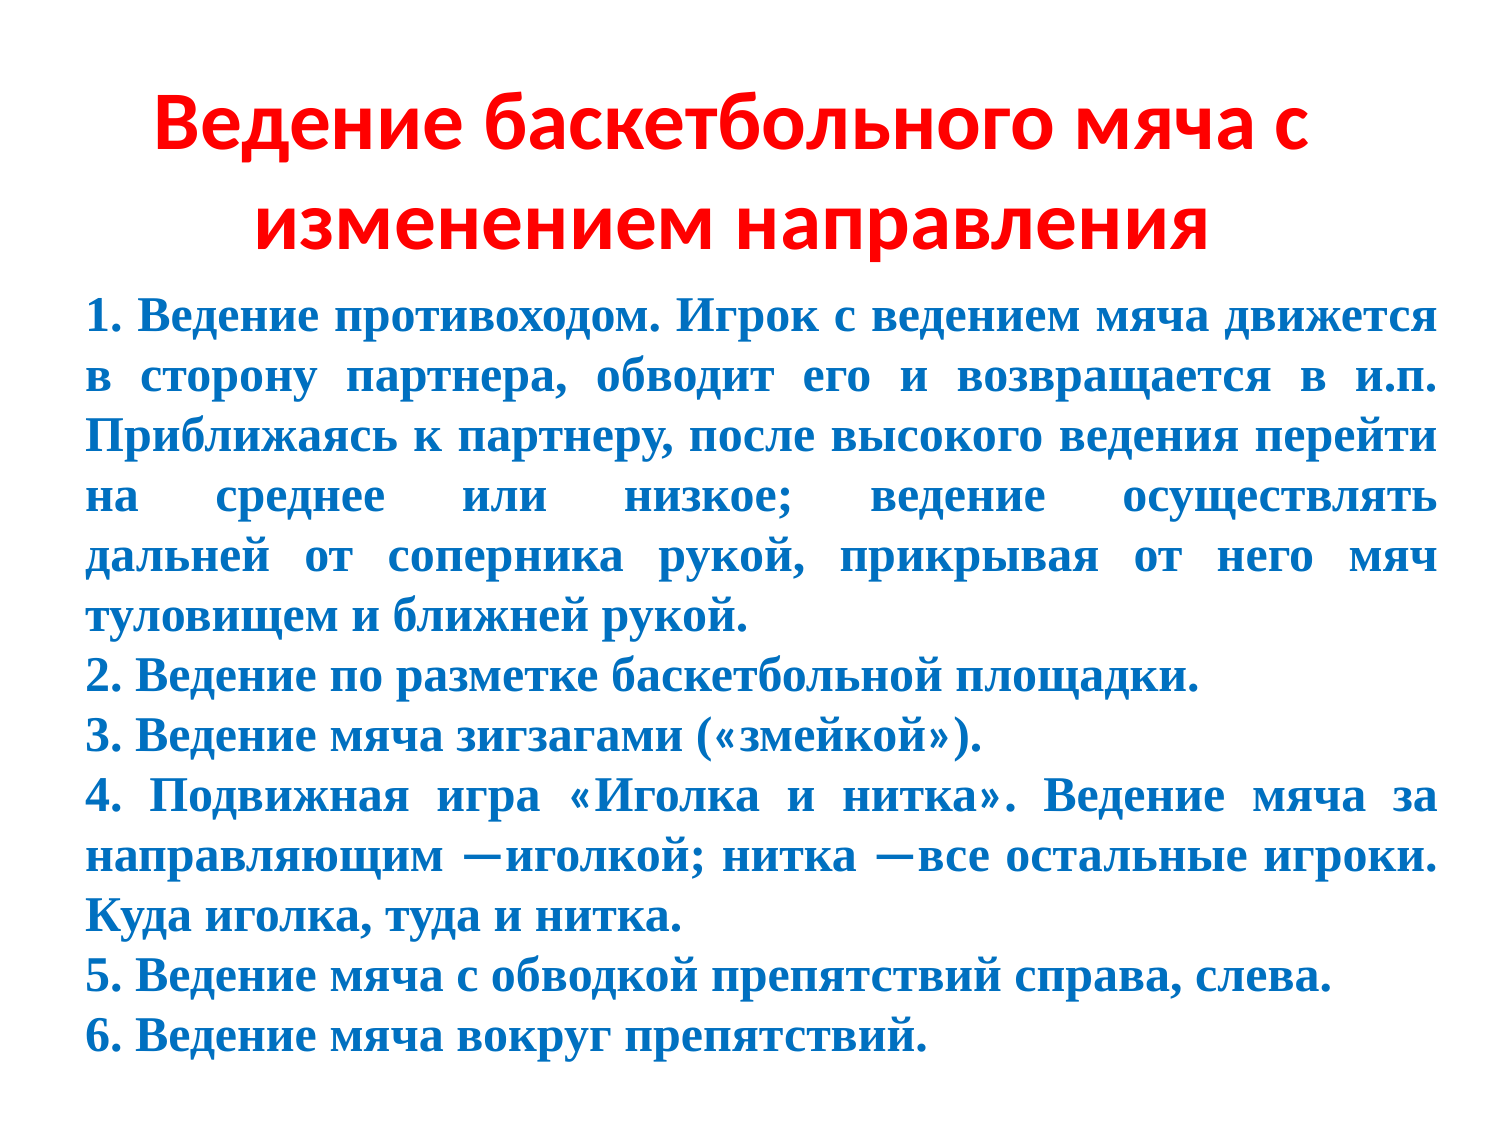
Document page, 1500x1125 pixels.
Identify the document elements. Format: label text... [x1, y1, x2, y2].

text_box 1. Ведение противоходом. Игрок с ведением мяча движется в сторону партнера, обводит его и возвращается в и.п. Приближаясь к партнеру, после высокого ведения перейти на среднее или низкое; ведение осуществлять дальней от соперника рукой, прикрывая от него мяч туловищем и ближней рукой. 2. Ведение по разметке баскетбольной площадки. 3. Ведение мяча зигзагами («змейкой»). 4. Подвижная игра «Иголка и нитка». Ведение мяча за направляющим —иголкой; нитка —все остальные игроки. Куда иголка, туда и нитка. 5. Ведение мяча с обводкой препятствий справа, слева. 6. Ведение мяча вокруг препятствий. [70, 273, 1454, 1069]
text_box Ведение баскетбольного мяча с изменением направления [35, 58, 1430, 188]
